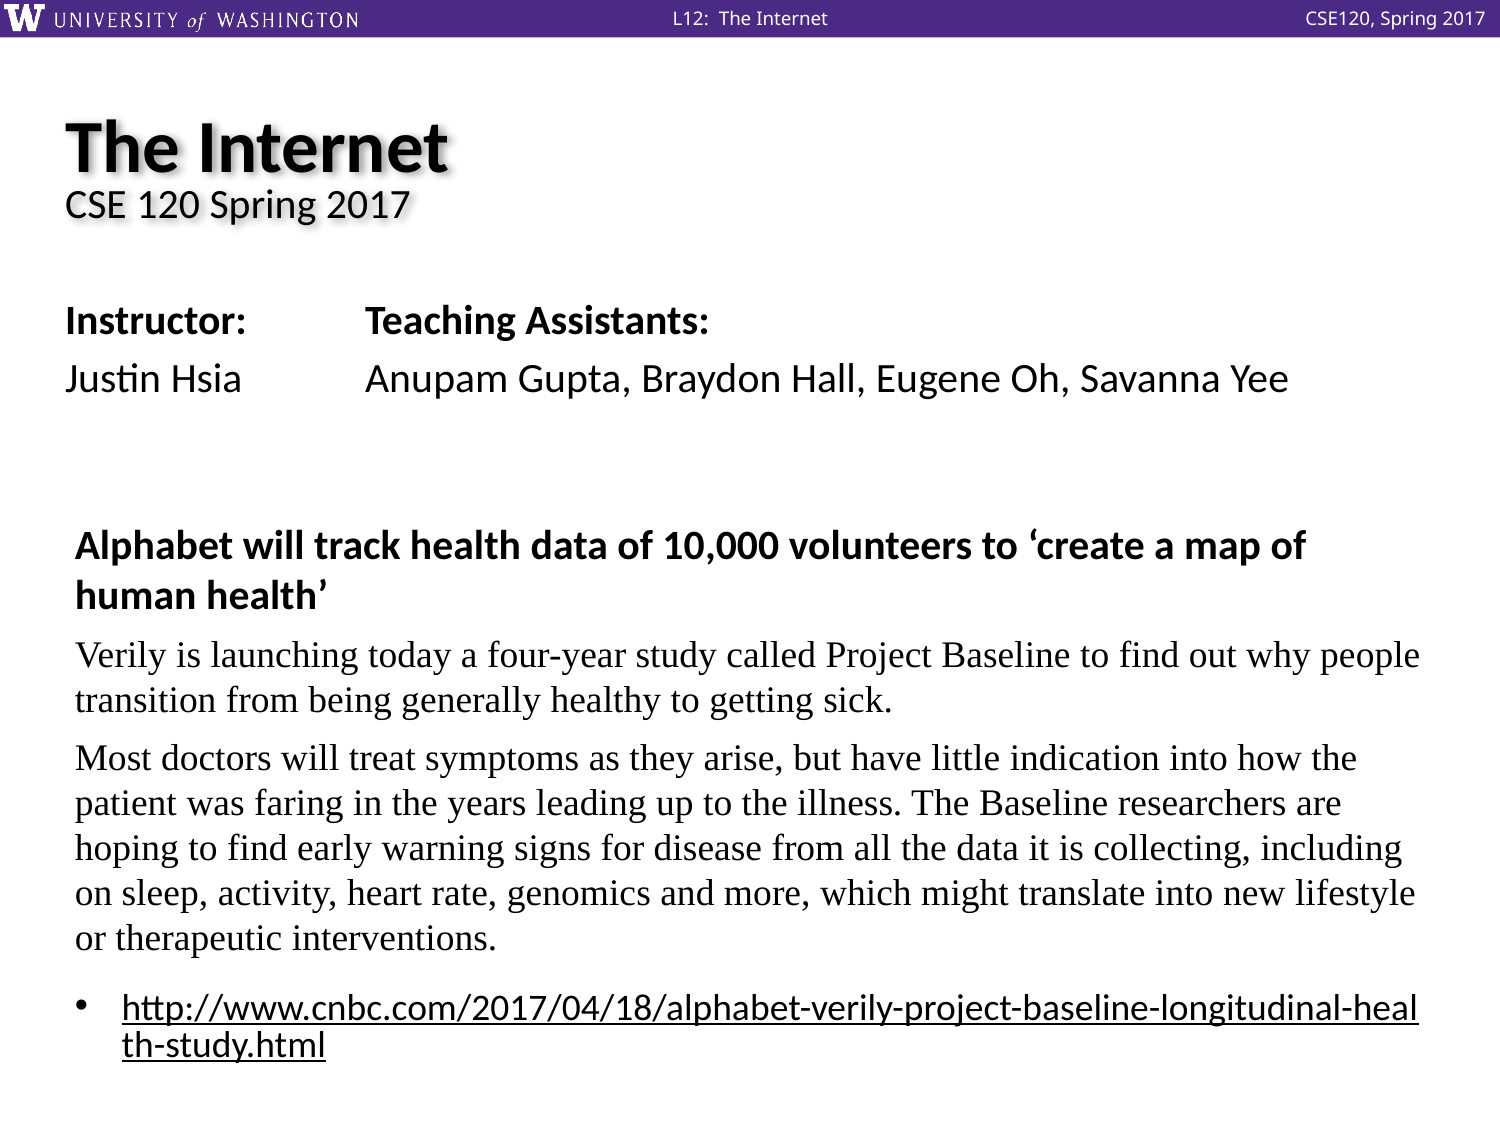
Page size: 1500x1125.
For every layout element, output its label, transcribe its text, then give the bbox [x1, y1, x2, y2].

picture [4, 4, 358, 32]
title The Internet CSE 120 Spring 2017 [49, 49, 1326, 284]
text_box Alphabet will track health data of 10,000 volunteers to ‘create a map of human health’ Verily is launching today a four-year study called Project Baseline to find out why people transition from being generally healthy to getting sick. Most doctors will treat symptoms as they arise, but have little indication into how the patient was faring in the years leading up to the illness. The Baseline researchers are hoping to find early warning signs for disease from all the data it is collecting, including on sleep, activity, heart rate, genomics and more, which might translate into new lifestyle or therapeutic interventions. http://www.cnbc.com/2017/04/18/alphabet-verily-project-baseline-longitudinal-health-study.html [59, 510, 1440, 1080]
subtitle Instructor: Teaching Assistants: Justin Hsia Anupam Gupta, Braydon Hall, Eugene Oh, Savanna Yee [49, 284, 1423, 436]
